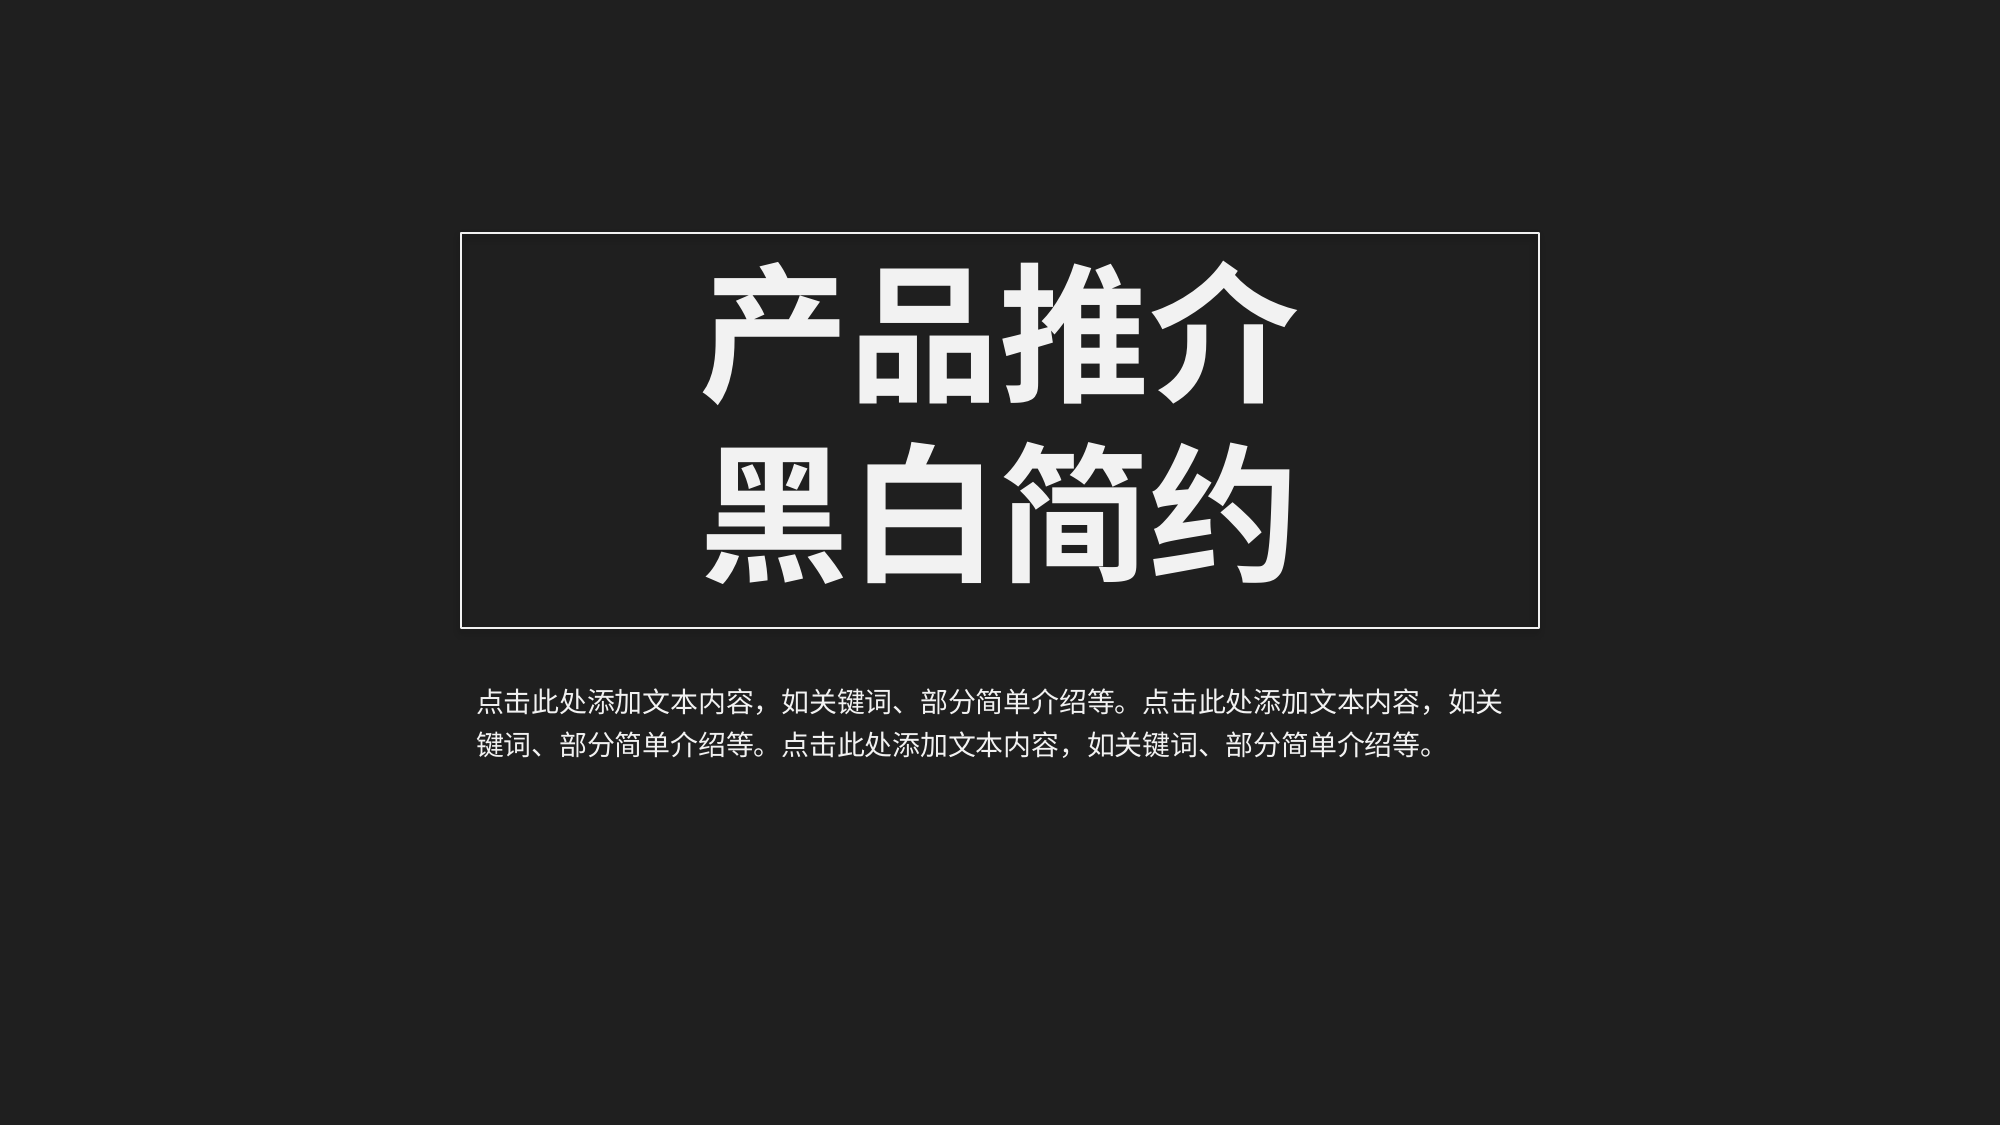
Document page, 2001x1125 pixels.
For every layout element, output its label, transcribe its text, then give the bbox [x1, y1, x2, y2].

text_box [461, 232, 1540, 629]
text_box 点击此处添加文本内容，如关键词、部分简单介绍等。点击此处添加文本内容，如关键词、部分简单介绍等。点击此处添加文本内容，如关键词、部分简单介绍等。 [461, 667, 1539, 769]
